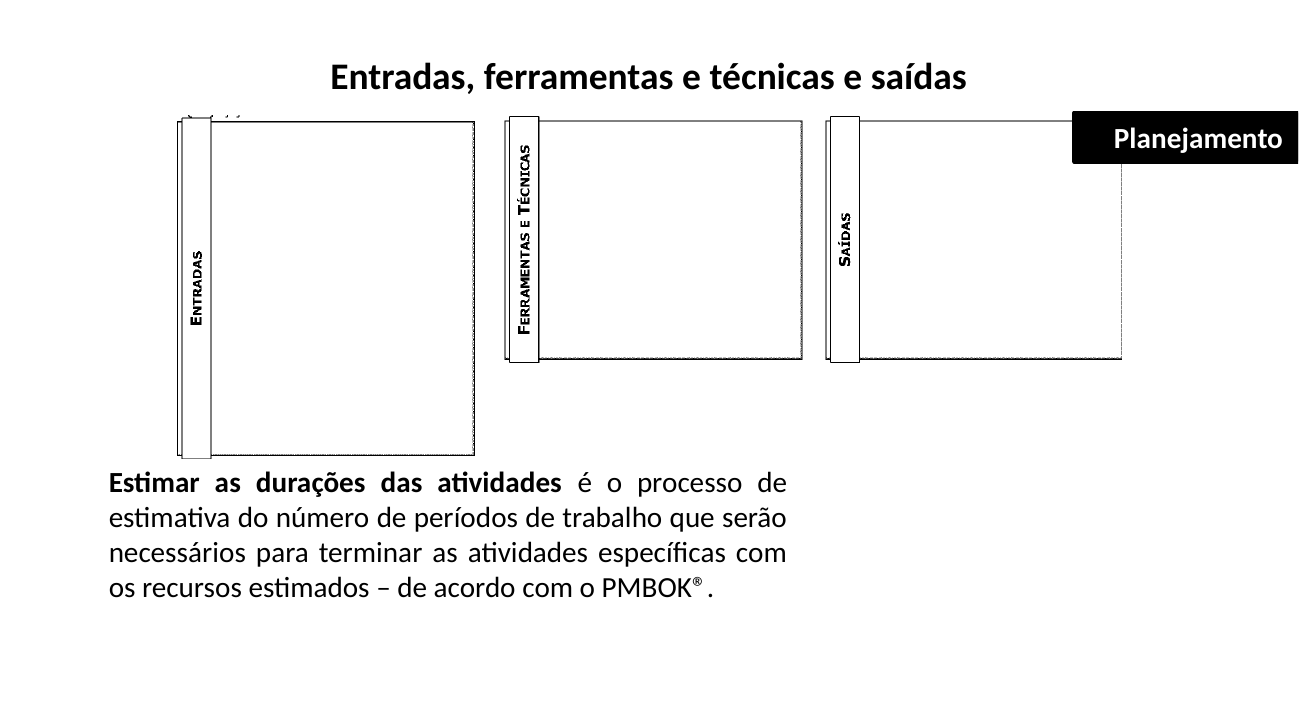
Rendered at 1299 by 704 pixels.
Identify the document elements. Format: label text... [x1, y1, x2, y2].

text_box Planejamento [1074, 112, 1299, 162]
text_box Estimar as durações das atividades é o processo de estimativa do número de períodos de trabalho que serão necessários para terminar as atividades específicas com os recursos estimados – de acordo com o PMBOK®. [93, 455, 803, 648]
text_box Entradas, ferramentas e técnicas e saídas [0, 44, 1299, 106]
picture [176, 115, 1122, 459]
